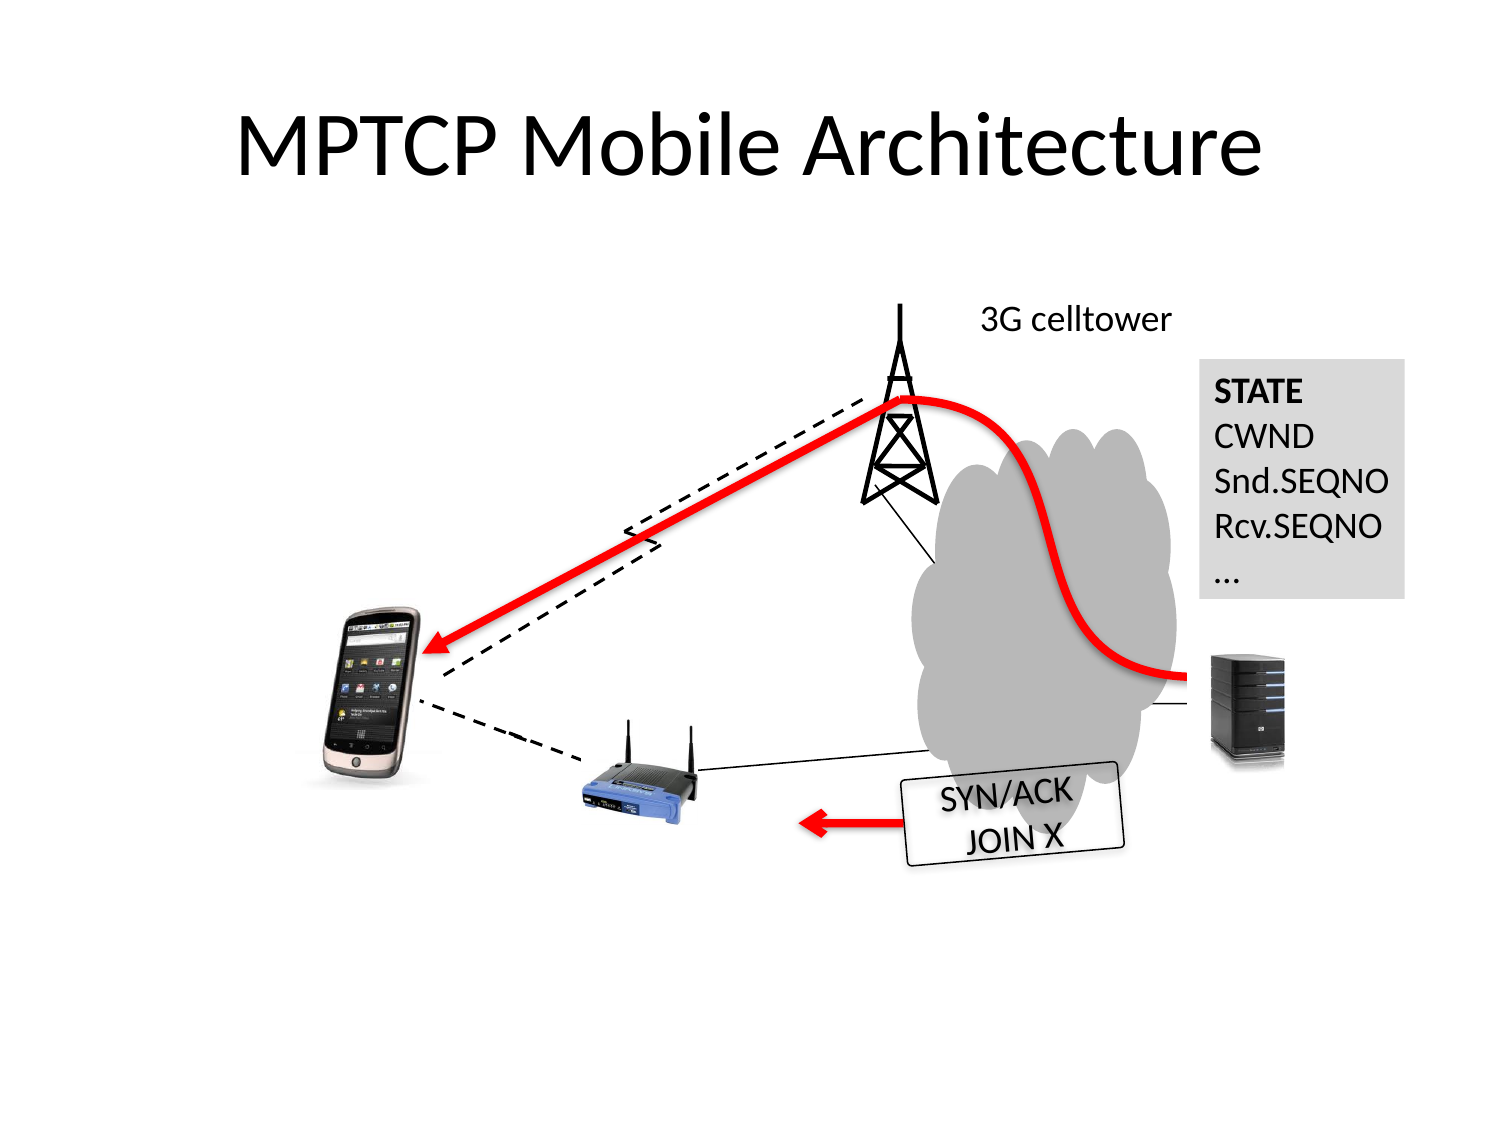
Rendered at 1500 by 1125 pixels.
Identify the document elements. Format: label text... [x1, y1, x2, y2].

text_box SYN/ACK JOIN X [899, 760, 1125, 867]
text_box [440, 662, 863, 678]
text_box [701, 746, 967, 773]
text_box [918, 697, 1158, 773]
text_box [412, 734, 576, 743]
picture [295, 598, 442, 791]
picture [1187, 649, 1312, 774]
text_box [421, 399, 901, 654]
title MPTCP Mobile Architecture [75, 45, 1425, 233]
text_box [910, 388, 1189, 688]
text_box 3G celltower [964, 286, 1188, 347]
picture [581, 719, 698, 825]
text_box STATE CWND Snd.SEQNO Rcv.SEQNO … [1199, 359, 1405, 599]
